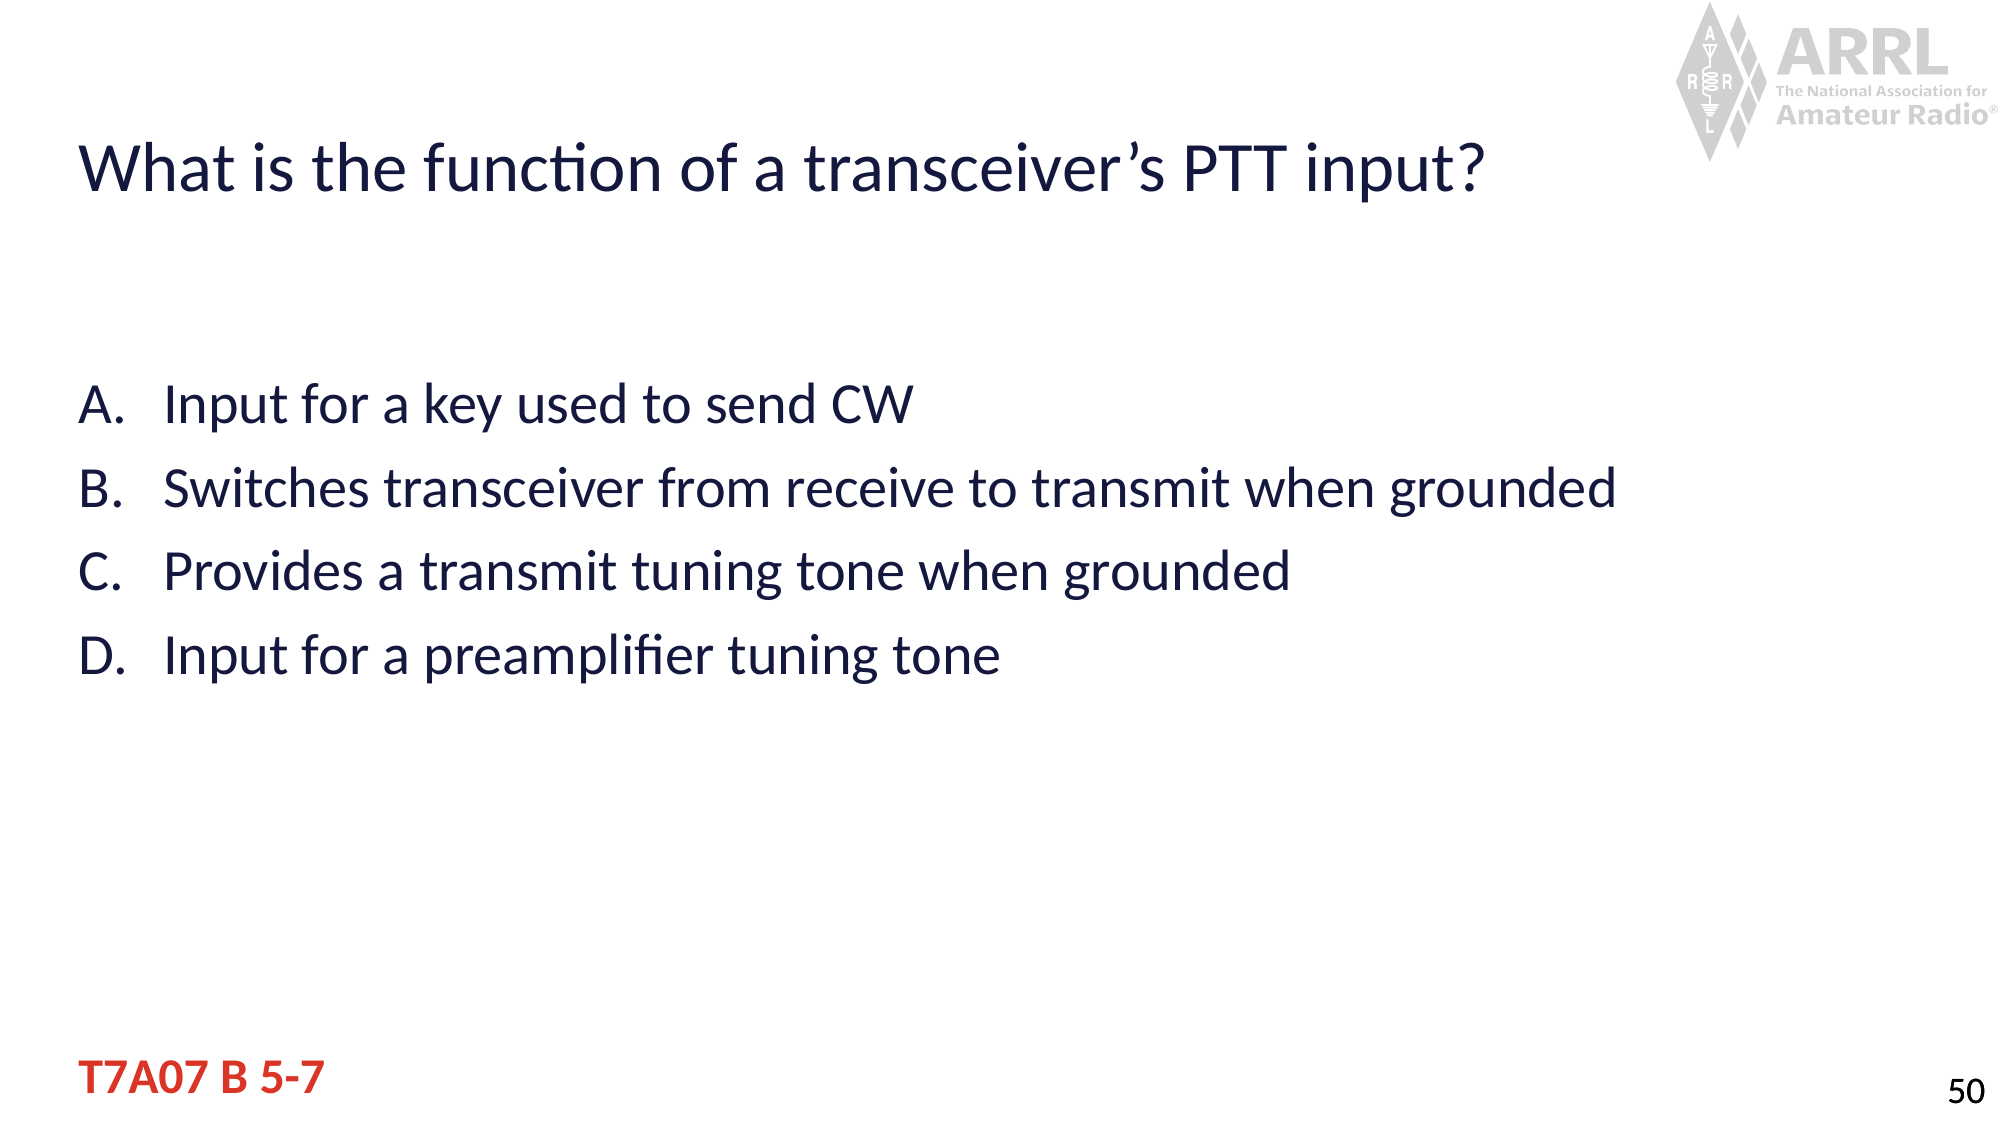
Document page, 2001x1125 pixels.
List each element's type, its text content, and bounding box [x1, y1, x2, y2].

list Input for a key used to send CW Switches transceiver from receive to transmit when grounded Provides a transmit tuning tone when grounded Input for a preamplifier tuning tone [63, 365, 1863, 989]
title What is the function of a transceiver’s PTT input? [63, 59, 1863, 278]
picture [1674, 0, 2000, 164]
text_box T7A07 B 5-7 [63, 1036, 921, 1112]
